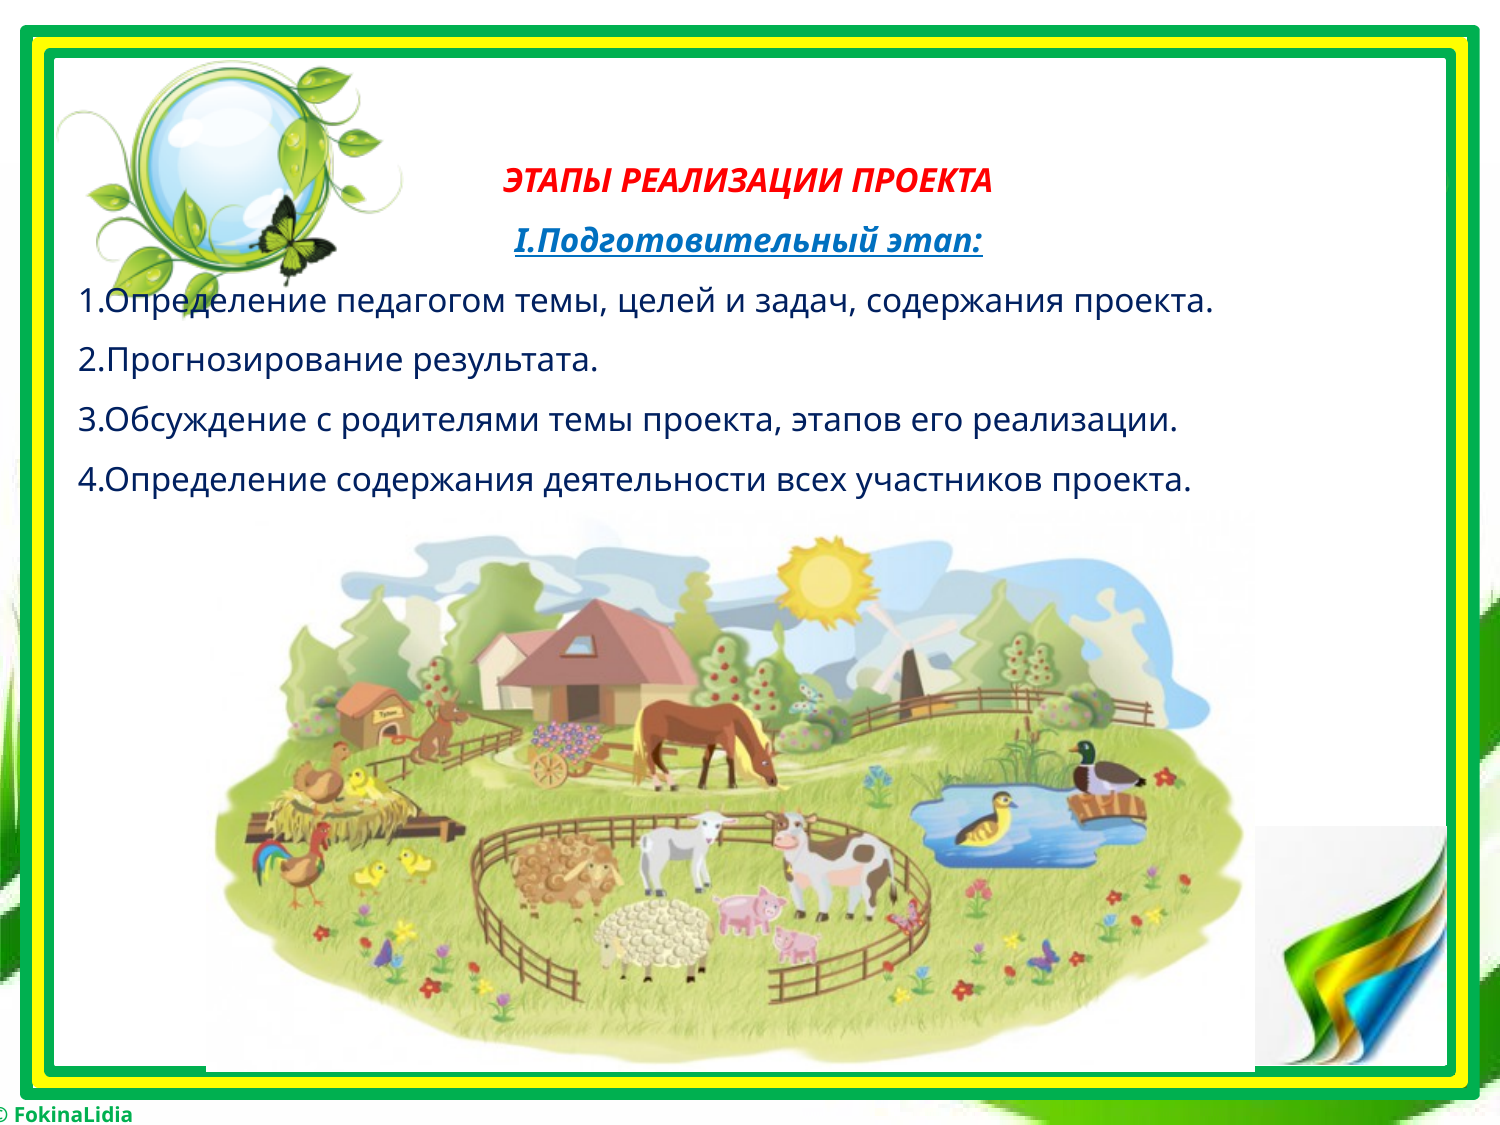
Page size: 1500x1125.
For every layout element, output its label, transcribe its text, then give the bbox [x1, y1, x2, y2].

picture [0, 1108, 6, 1121]
picture [0, 0, 1500, 1125]
text_box ЭТАПЫ РЕАЛИЗАЦИИ ПРОЕКТА I.Подготовительный этап: 1.Определение педагогом темы, целей и задач, содержания проекта. 2.Прогнозирование результата. 3.Обсуждение с родителями темы проекта, этапов его реализации. 4.Определение содержания деятельности всех участников проекта. [63, 131, 1434, 506]
